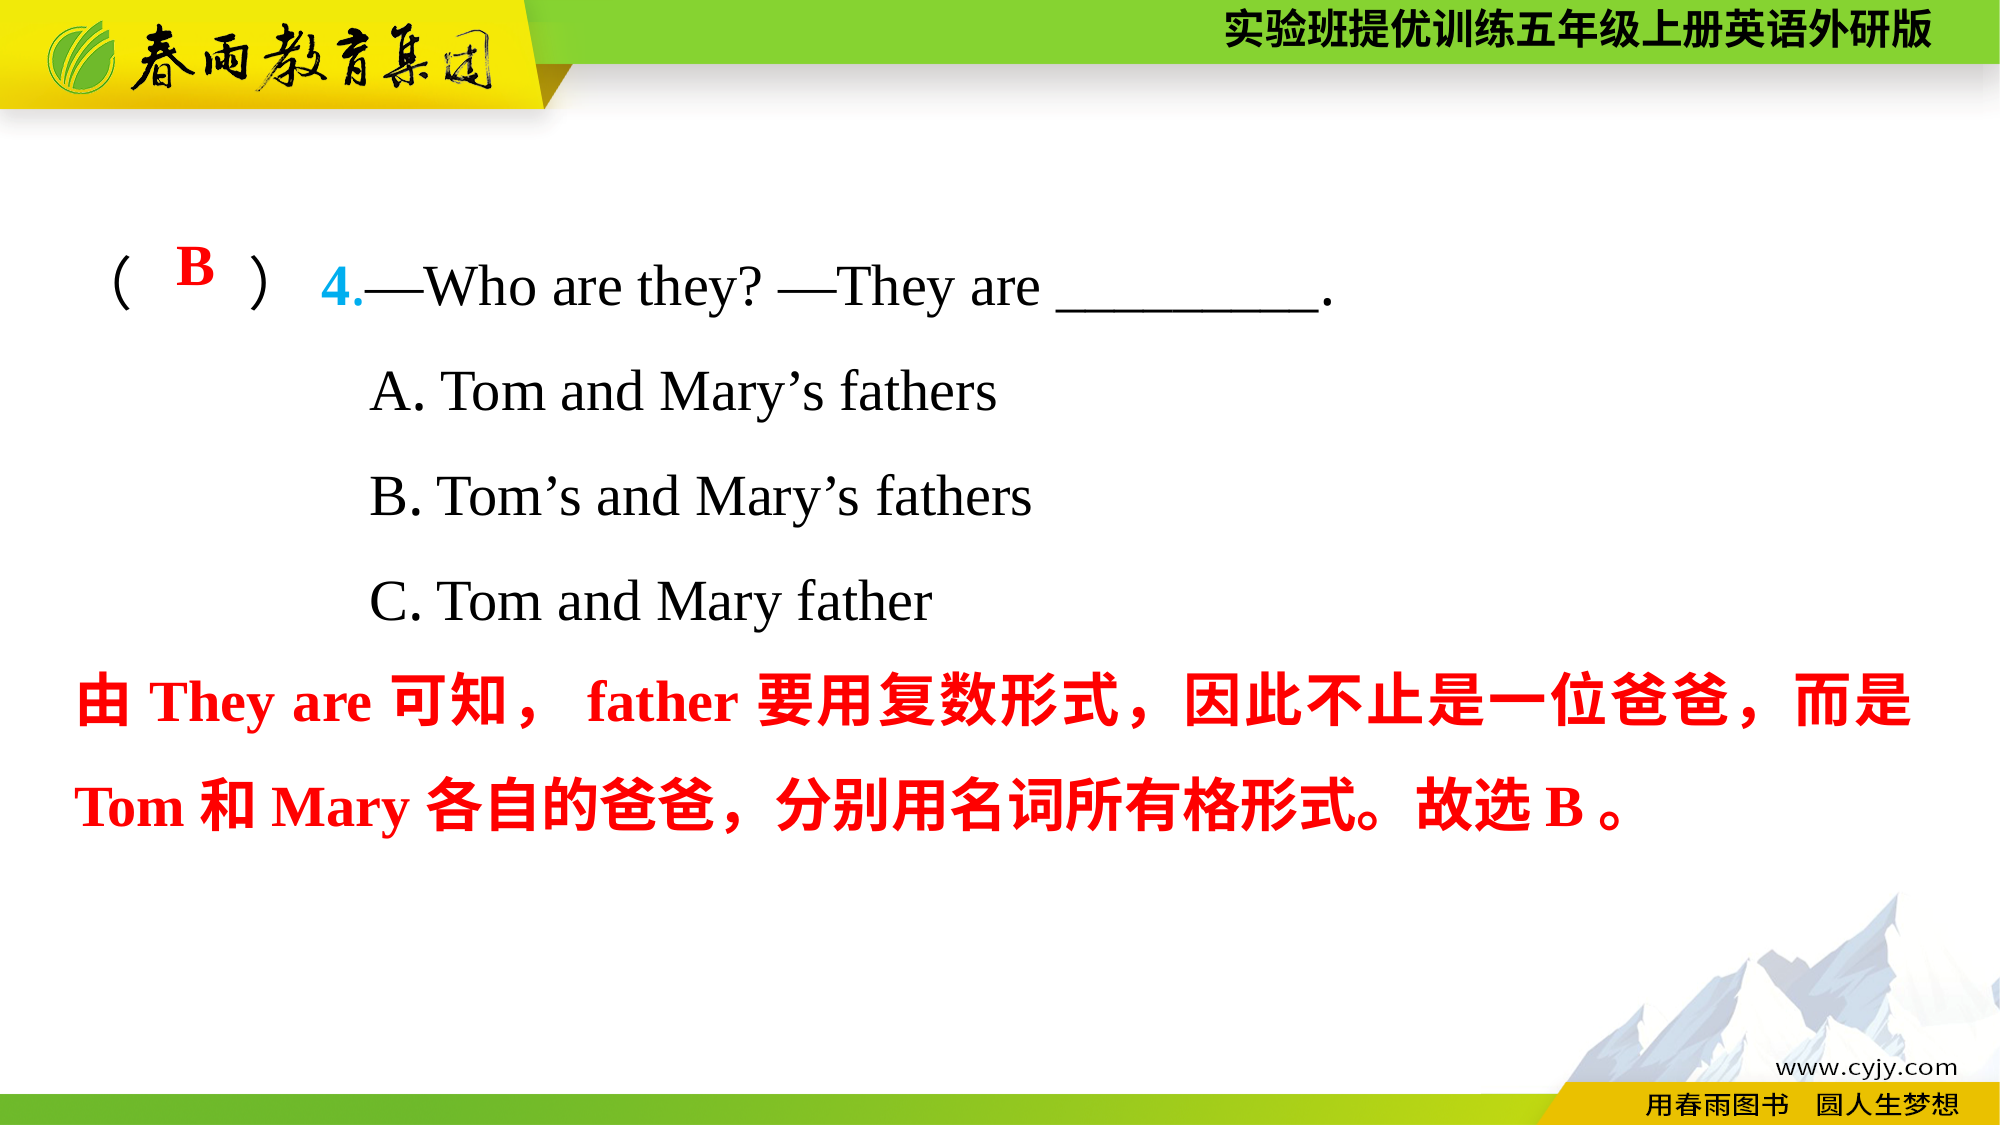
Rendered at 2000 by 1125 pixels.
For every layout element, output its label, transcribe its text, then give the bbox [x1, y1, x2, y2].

text_box B [161, 219, 231, 305]
text_box 由They are可知，father要用复数形式，因此不止是一位爸爸，而是Tom和Mary各自的爸爸，分别用名词所有格形式。故选B。 [59, 620, 1944, 846]
picture [0, 0, 2000, 1125]
list （ ）4.—Who are they? —They are _________. A. Tom and Mary’s fathers B. Tom’s and Mary’s fathers C. Tom and Mary father [59, 205, 1944, 620]
